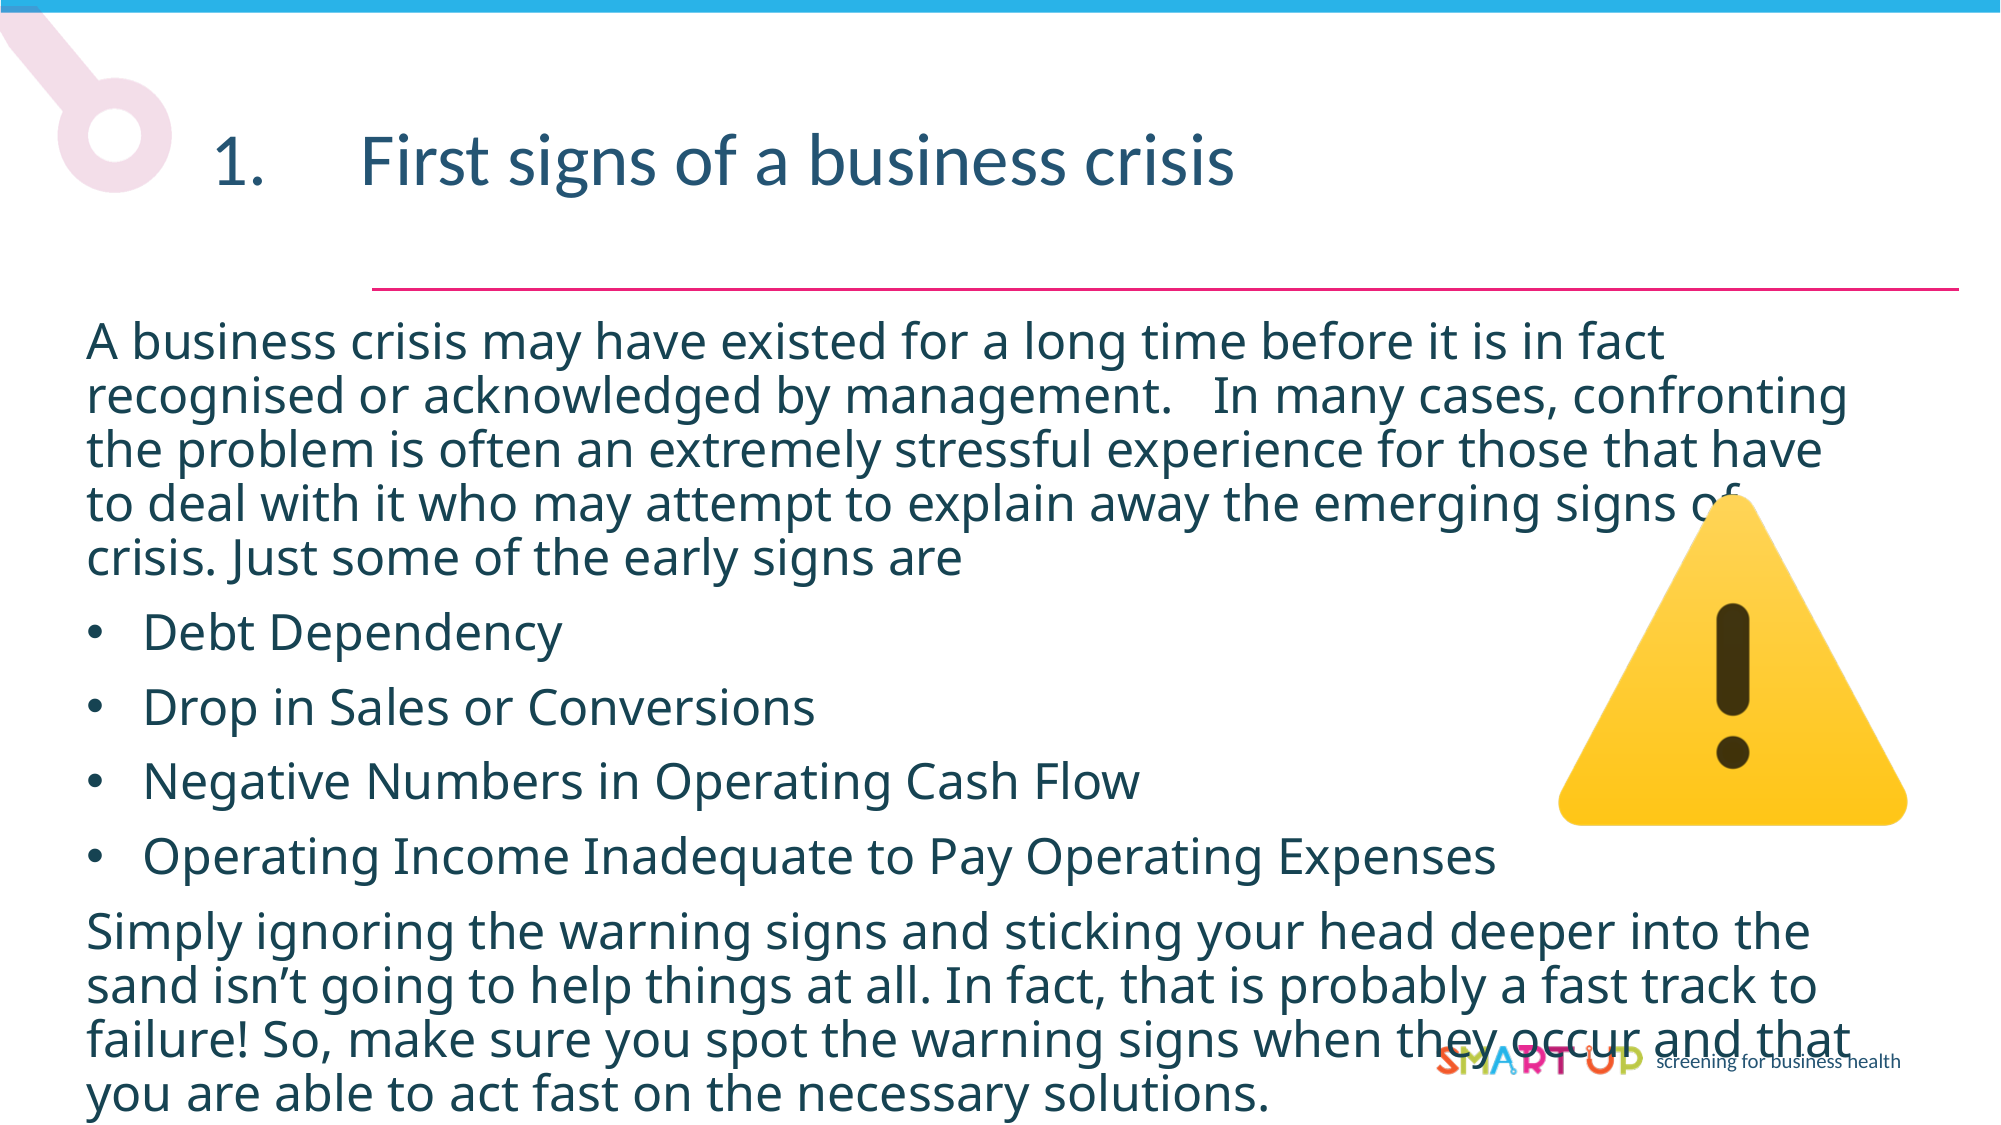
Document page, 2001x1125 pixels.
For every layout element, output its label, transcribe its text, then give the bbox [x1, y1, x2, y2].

picture [0, 6, 224, 218]
list A business crisis may have existed for a long time before it is in fact recognised or acknowledged by management. In many cases, confronting the problem is often an extremely stressful experience for those that have to deal with it who may attempt to explain away the emerging signs of crisis. Just some of the early signs are Debt Dependency Drop in Sales or Conversions Negative Numbers in Operating Cash Flow Operating Income Inadequate to Pay Operating Expenses Simply ignoring the warning signs and sticking your head deeper into the sand isn’t going to help things at all. In fact, that is probably a fast track to failure! So, make sure you spot the warning signs when they occur and that you are able to act fast on the necessary solutions. [71, 308, 1882, 961]
picture [1436, 1045, 1643, 1078]
picture [1512, 439, 1954, 881]
list 1. First signs of a business crisis [195, 112, 1648, 228]
